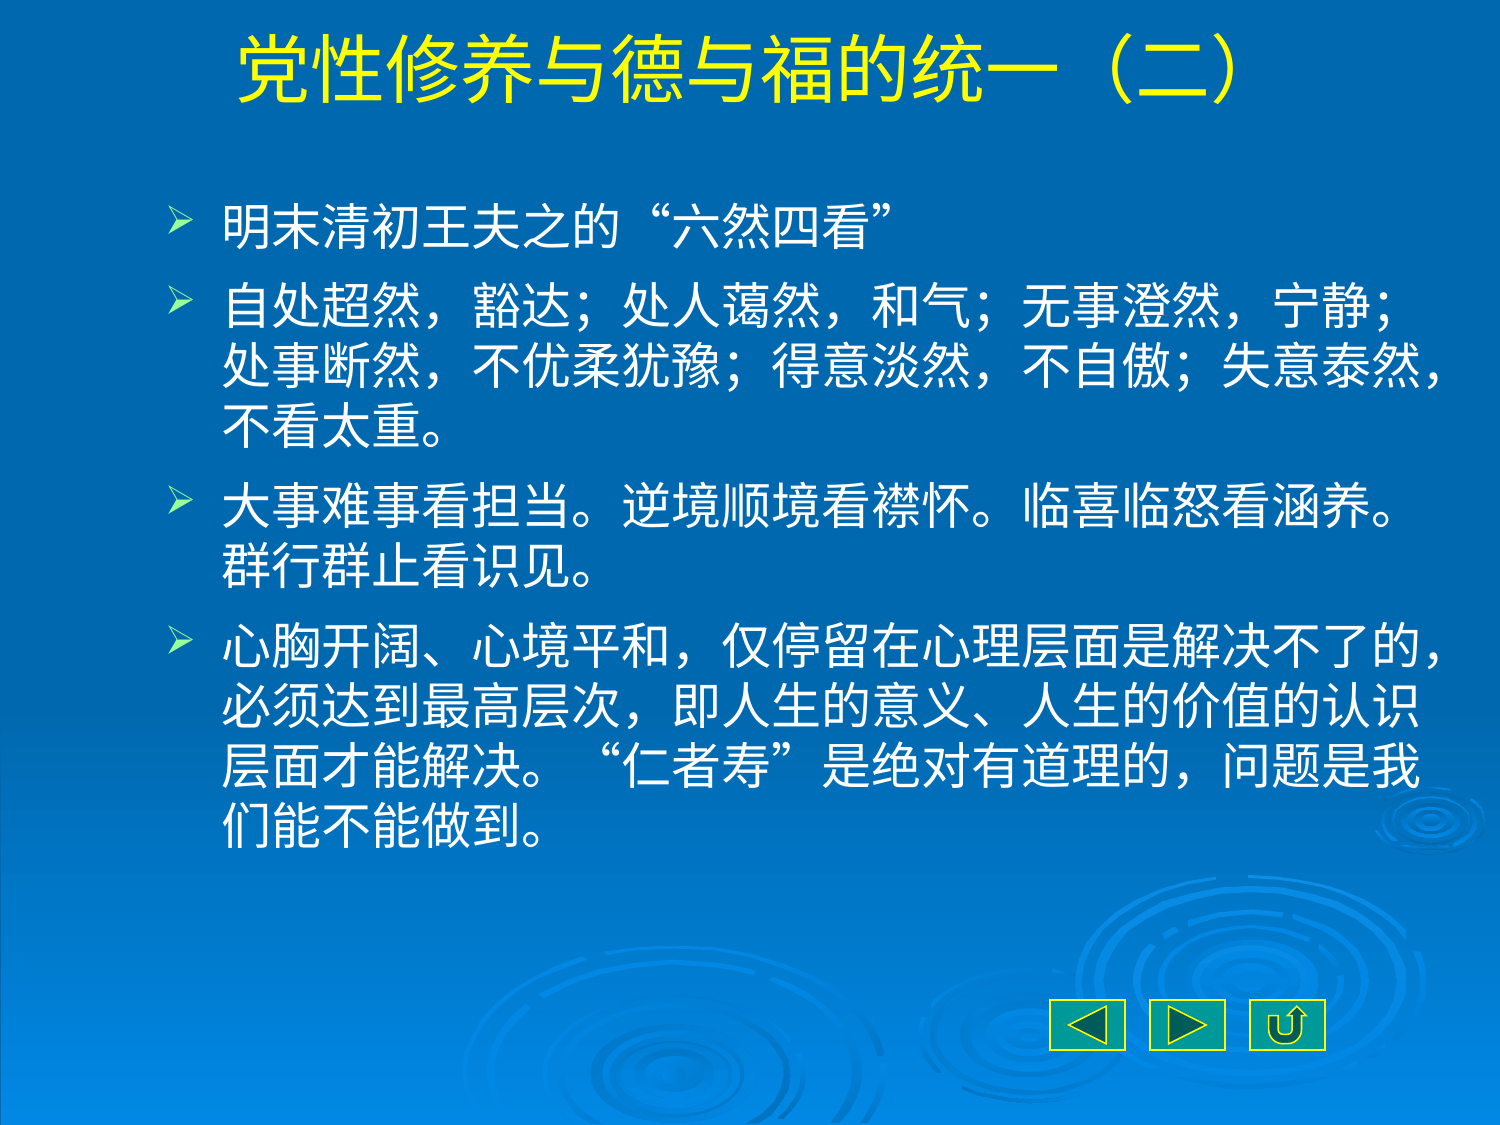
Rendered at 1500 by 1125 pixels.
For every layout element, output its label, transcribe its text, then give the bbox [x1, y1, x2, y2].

title 党性修养与德与福的统一（二） [149, 49, 1388, 176]
text_box [1149, 999, 1225, 1051]
list 明末清初王夫之的“六然四看” 自处超然，豁达；处人蔼然，和气；无事澄然，宁静；处事断然，不优柔犹豫；得意淡然，不自傲；失意泰然，不看太重。 大事难事看担当。逆境顺境看襟怀。临喜临怒看涵养。群行群止看识见。 心胸开阔、心境平和，仅停留在心理层面是解决不了的，必须达到最高层次，即人生的意义、人生的价值的认识层面才能解决。“仁者寿”是绝对有道理的，问题是我们能不能做到。 [149, 187, 1438, 901]
text_box [1049, 999, 1125, 1051]
text_box [1249, 999, 1325, 1051]
